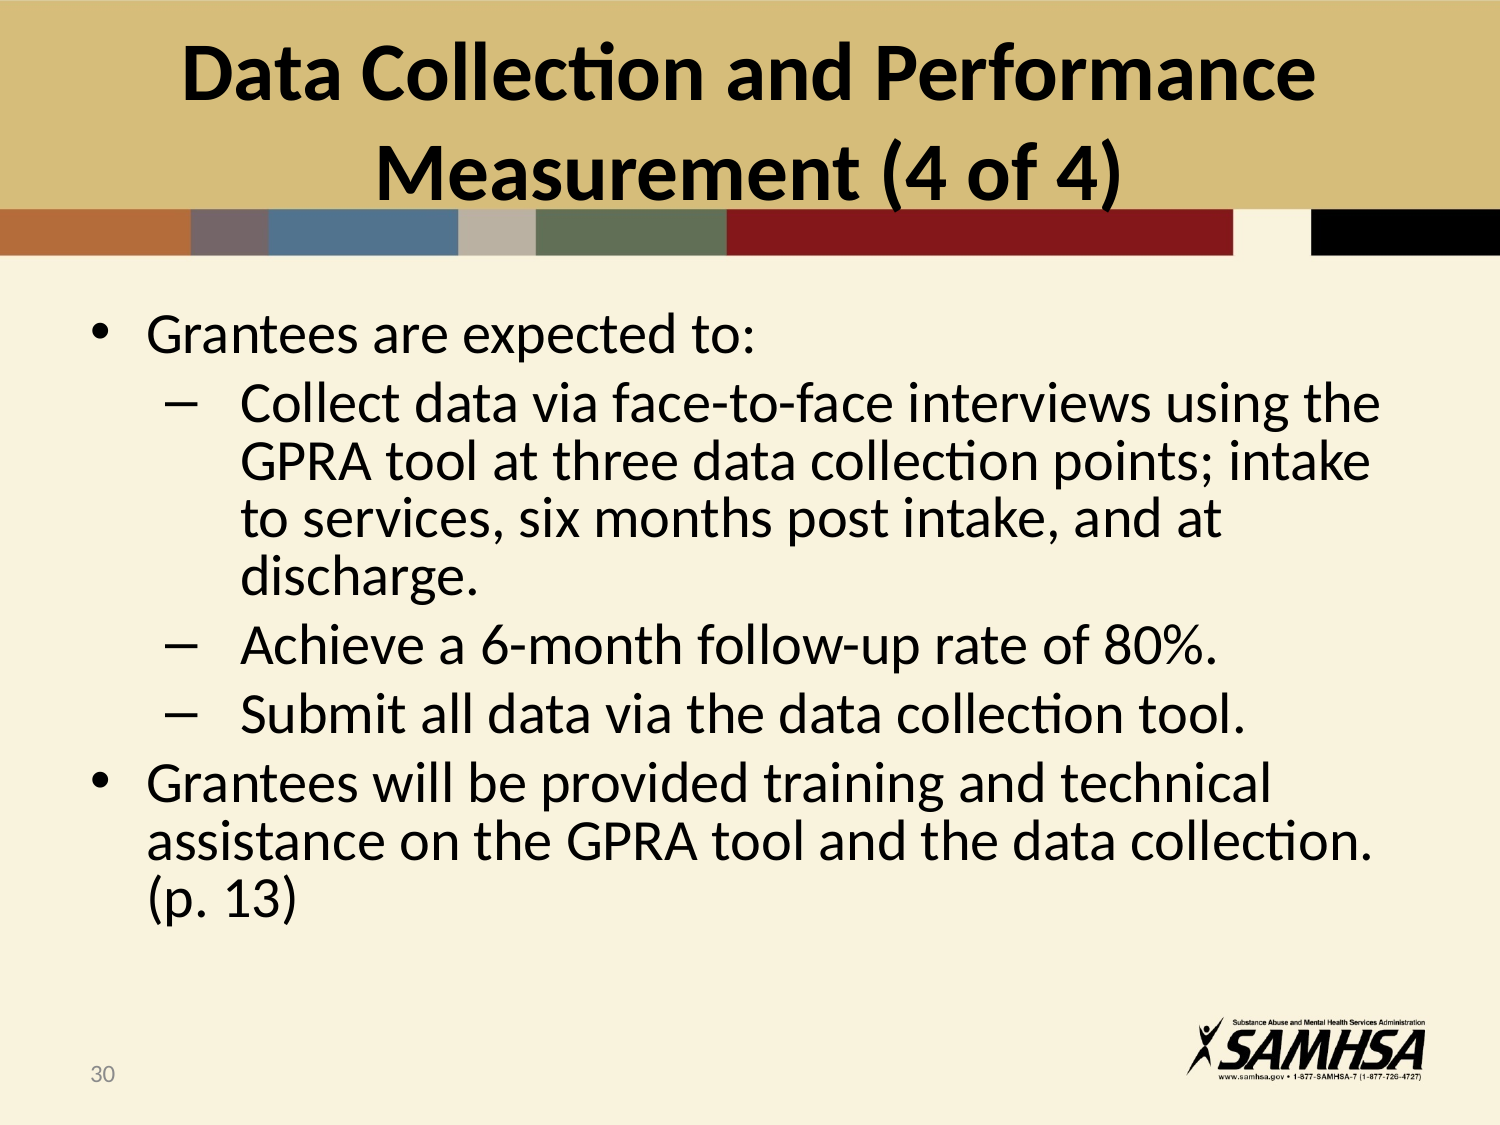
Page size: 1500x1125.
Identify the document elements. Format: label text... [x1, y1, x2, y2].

picture [0, 0, 1500, 1125]
title Data Collection and Performance Measurement (4 of 4) [74, 22, 1426, 213]
slide_number 30 [75, 1042, 425, 1103]
list Grantees are expected to: Collect data via face-to-face interviews using the GPRA tool at three data collection points; intake to services, six months post intake, and at discharge. Achieve a 6-month follow-up rate of 80%. Submit all data via the data collection tool. Grantees will be provided training and technical assistance on the GPRA tool and the data collection. (p. 13) [74, 299, 1426, 1006]
